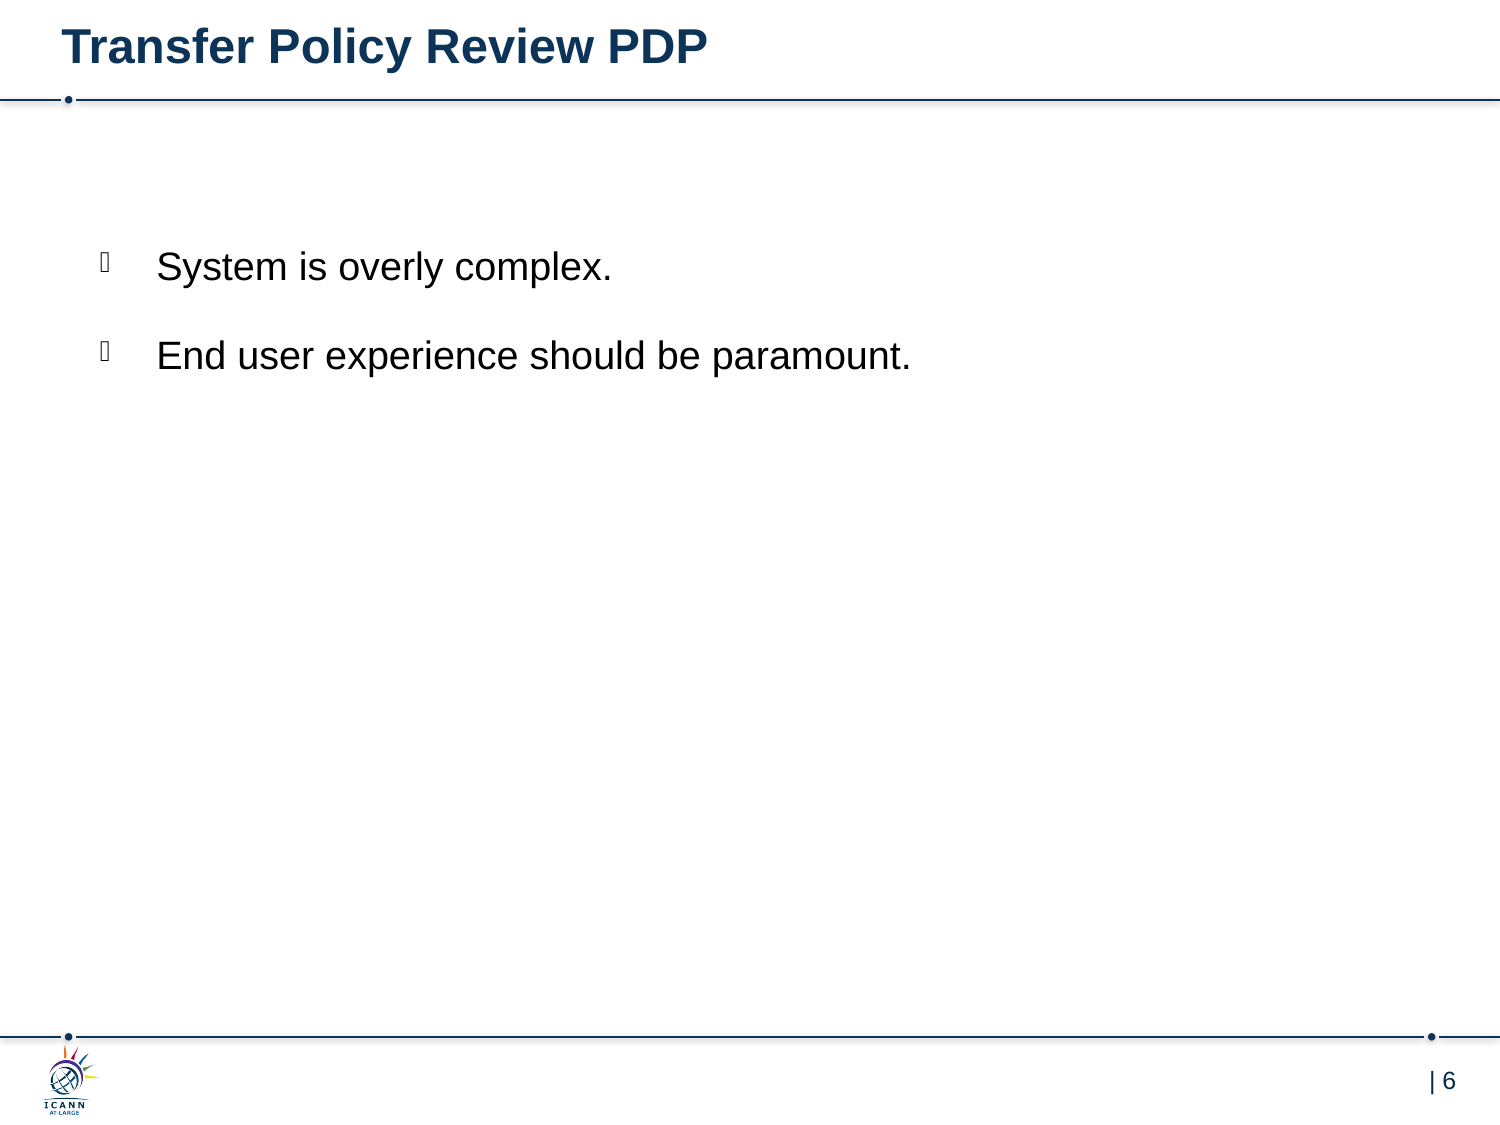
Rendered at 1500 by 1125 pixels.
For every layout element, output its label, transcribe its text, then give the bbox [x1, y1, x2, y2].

title Transfer Policy Review PDP [61, 7, 1376, 82]
picture [39, 1043, 100, 1115]
list System is overly complex. End user experience should be paramount. [99, 241, 1398, 992]
